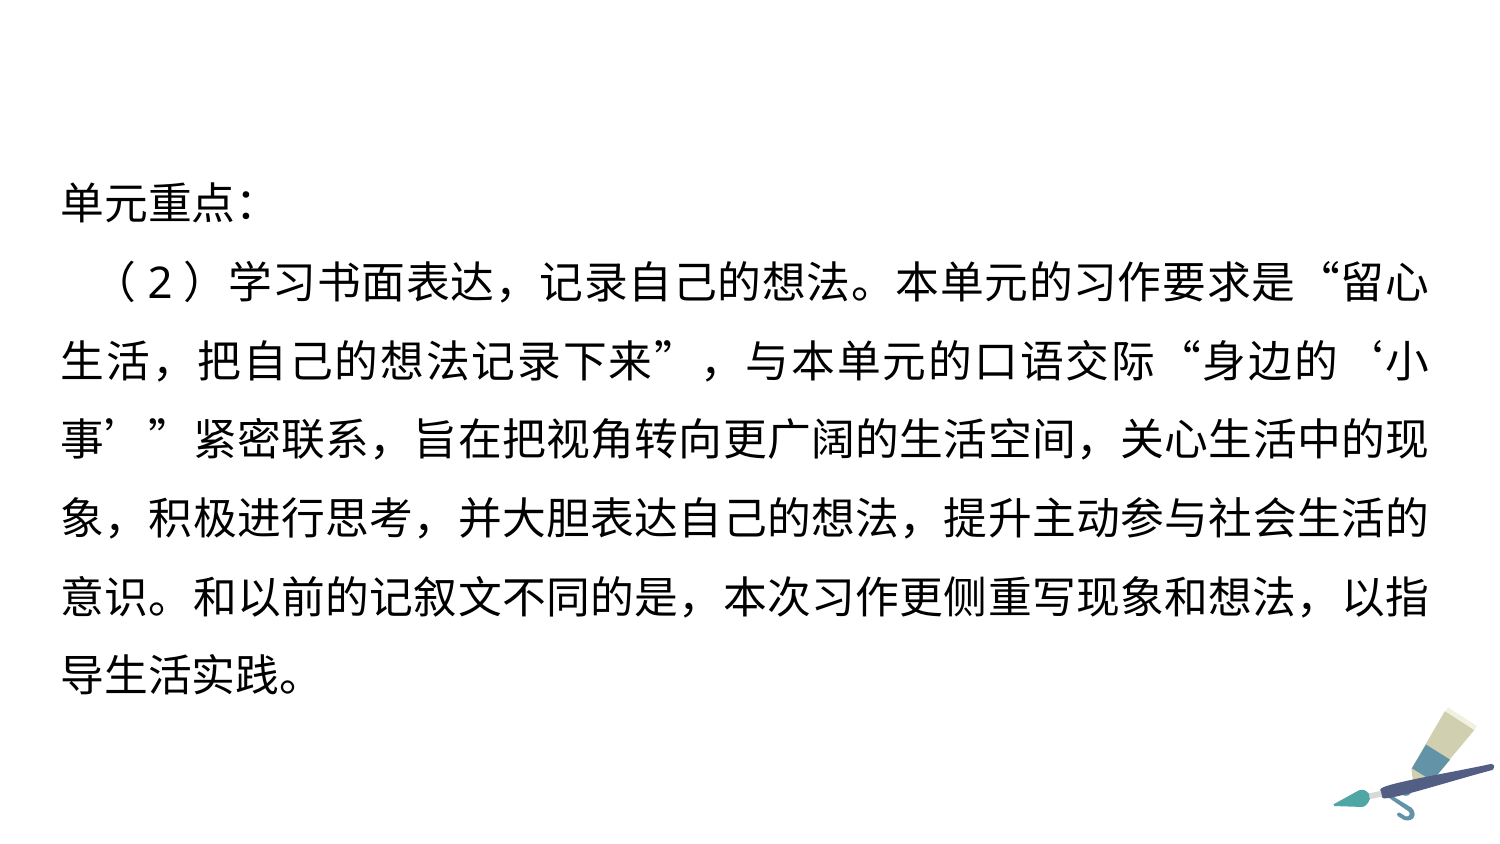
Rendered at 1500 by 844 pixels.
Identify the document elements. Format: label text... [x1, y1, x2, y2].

text_box 单元重点： （2）学习书面表达，记录自己的想法。本单元的习作要求是“留心生活，把自己的想法记录下来”，与本单元的口语交际“身边的‘小事’”紧密联系，旨在把视角转向更广阔的生活空间，关心生活中的现象，积极进行思考，并大胆表达自己的想法，提升主动参与社会生活的意识。和以前的记叙文不同的是，本次习作更侧重写现象和想法，以指导生活实践。 [0, 142, 1444, 708]
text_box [1358, 708, 1481, 844]
